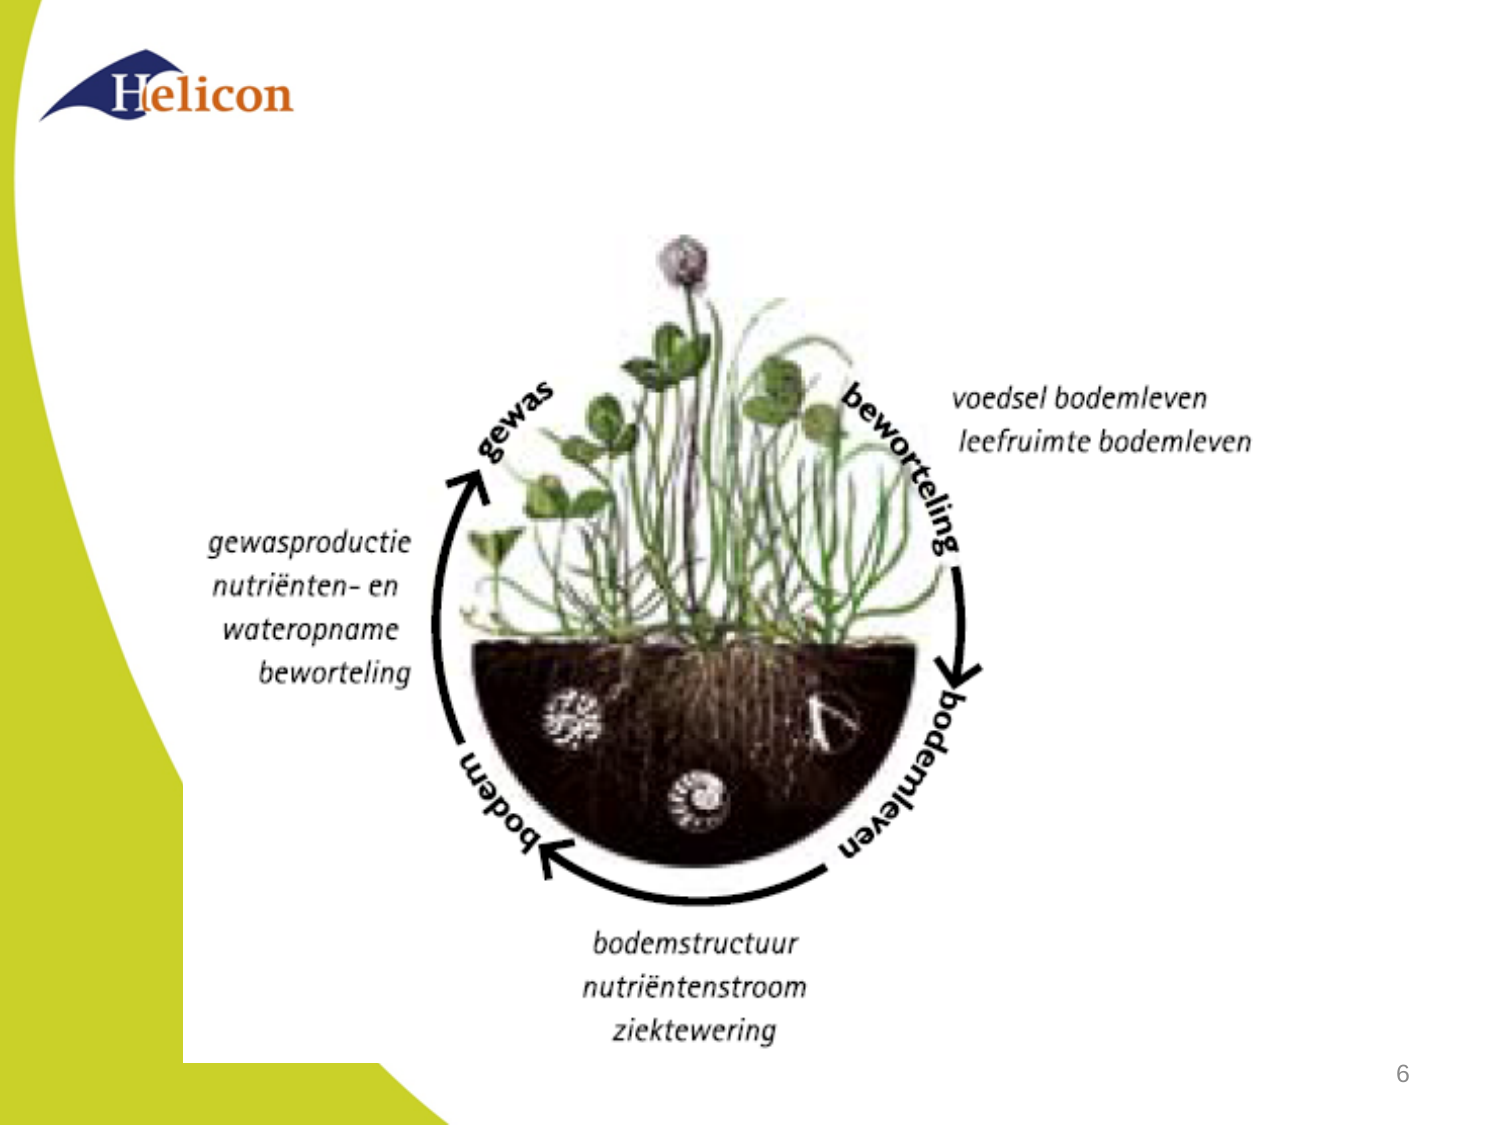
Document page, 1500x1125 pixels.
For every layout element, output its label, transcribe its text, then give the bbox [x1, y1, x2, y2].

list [182, 219, 1269, 1064]
slide_number 6 [1074, 1042, 1425, 1103]
picture [0, 0, 1500, 1125]
